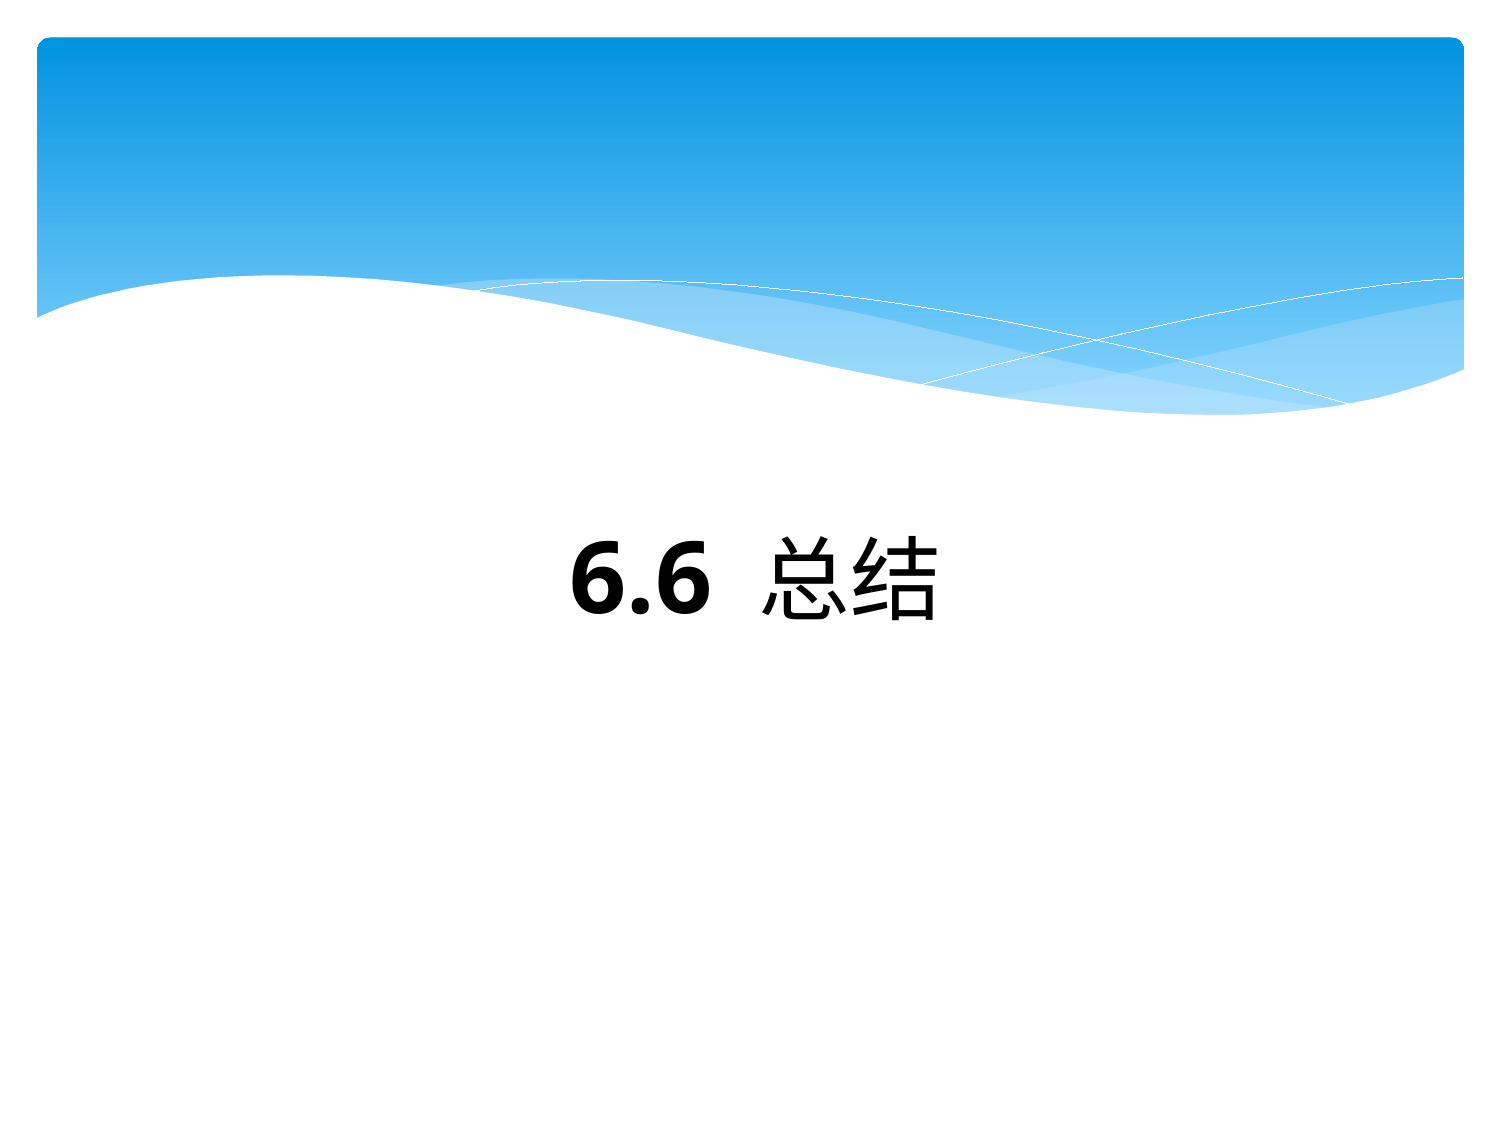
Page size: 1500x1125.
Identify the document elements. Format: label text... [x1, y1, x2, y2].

list 6.6 总结 [112, 290, 1400, 857]
